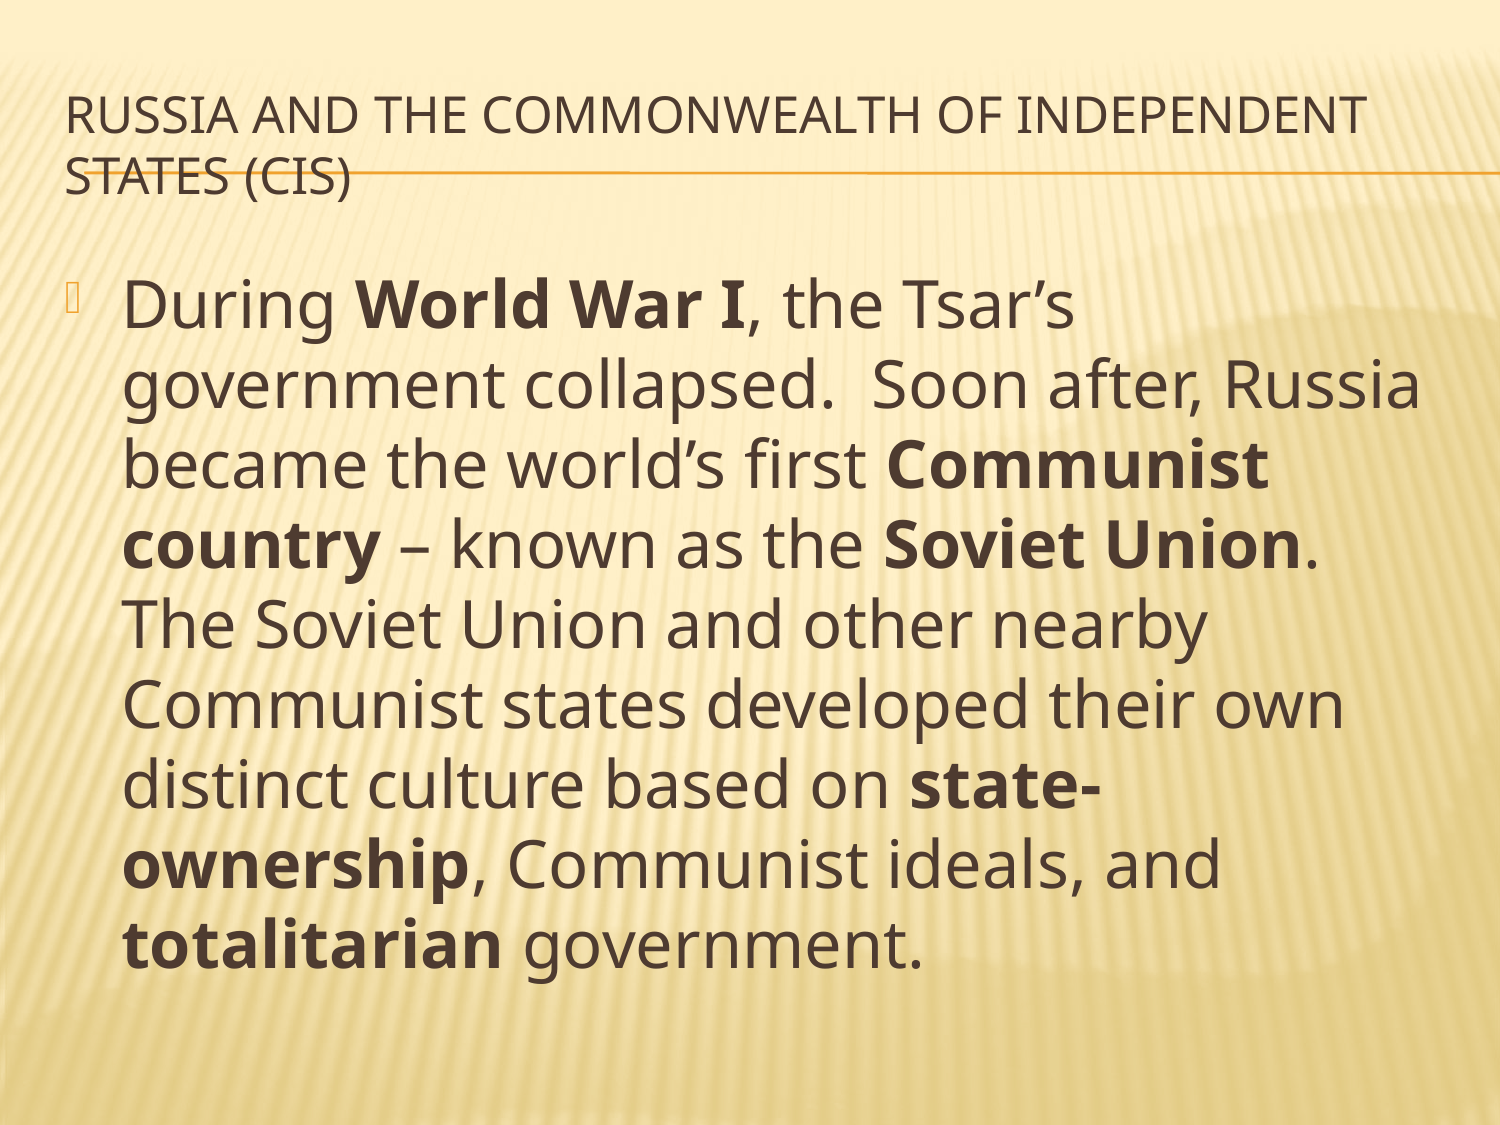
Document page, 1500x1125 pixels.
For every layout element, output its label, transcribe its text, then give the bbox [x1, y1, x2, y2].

list During World War I, the Tsar’s government collapsed. Soon after, Russia became the world’s first Communist country – known as the Soviet Union. The Soviet Union and other nearby Communist states developed their own distinct culture based on state-ownership, Communist ideals, and totalitarian government. [50, 254, 1475, 998]
title Russia and the Commonwealth of Independent States (CIS) [50, 75, 1475, 213]
